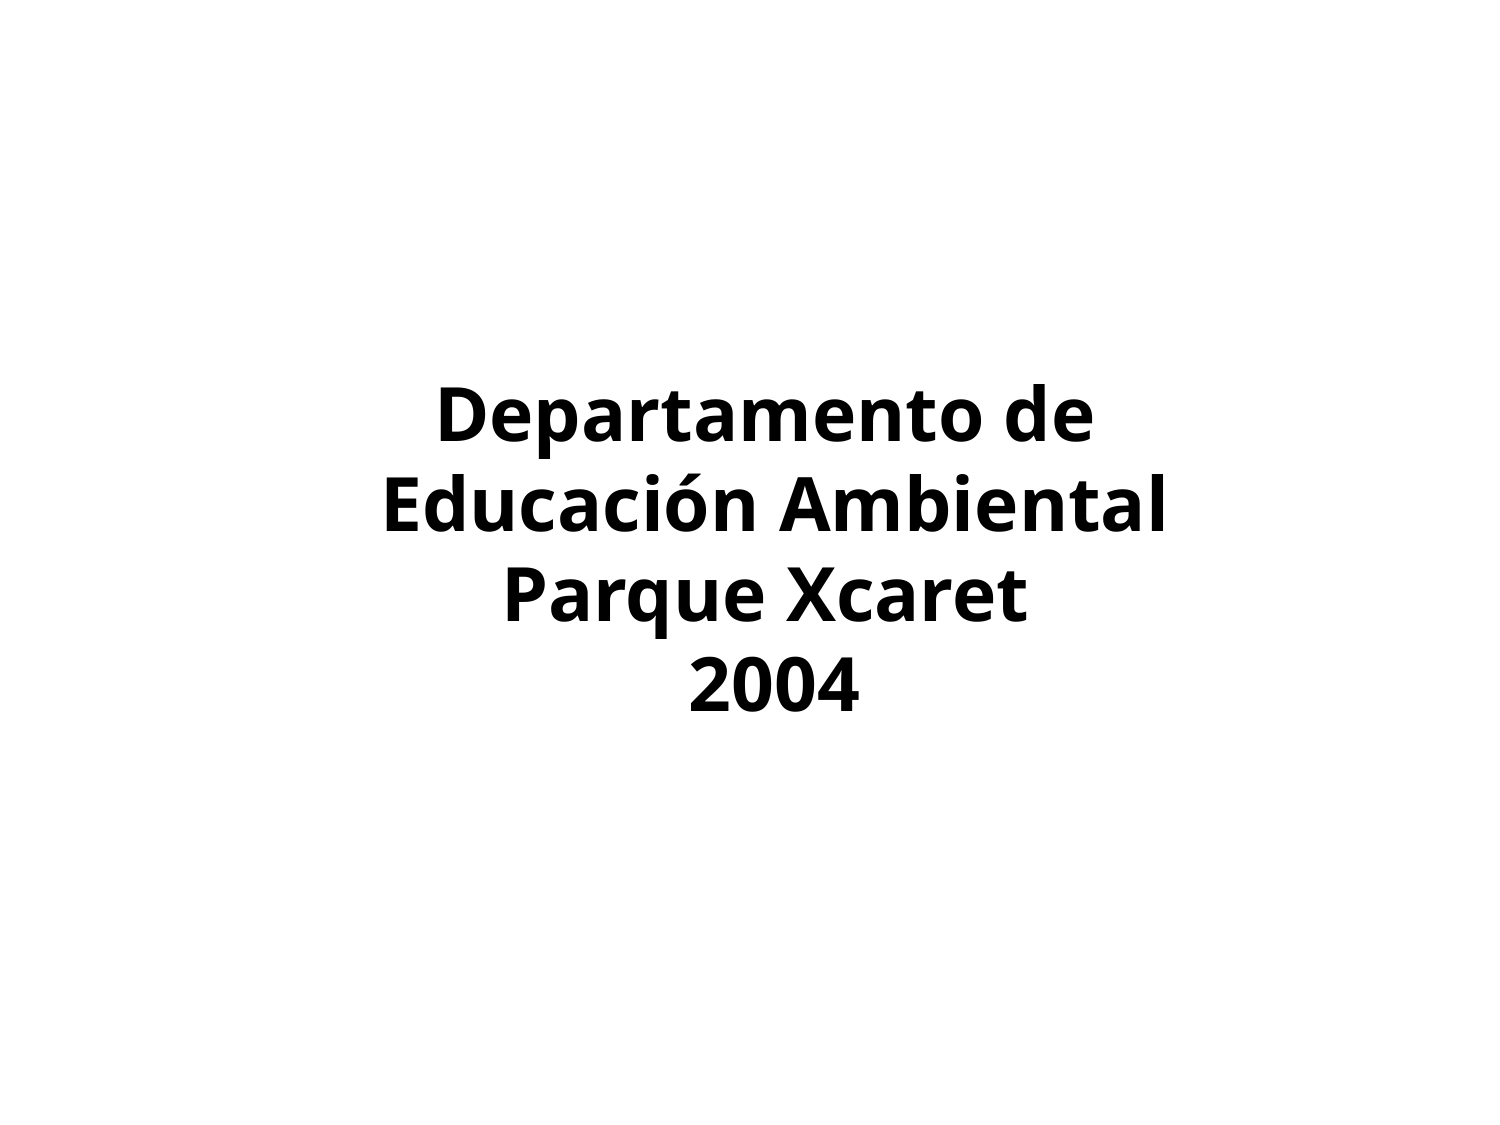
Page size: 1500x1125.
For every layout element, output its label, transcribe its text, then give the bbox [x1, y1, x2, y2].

title Departamento de Educación Ambiental Parque Xcaret 2004 [24, 387, 1500, 575]
